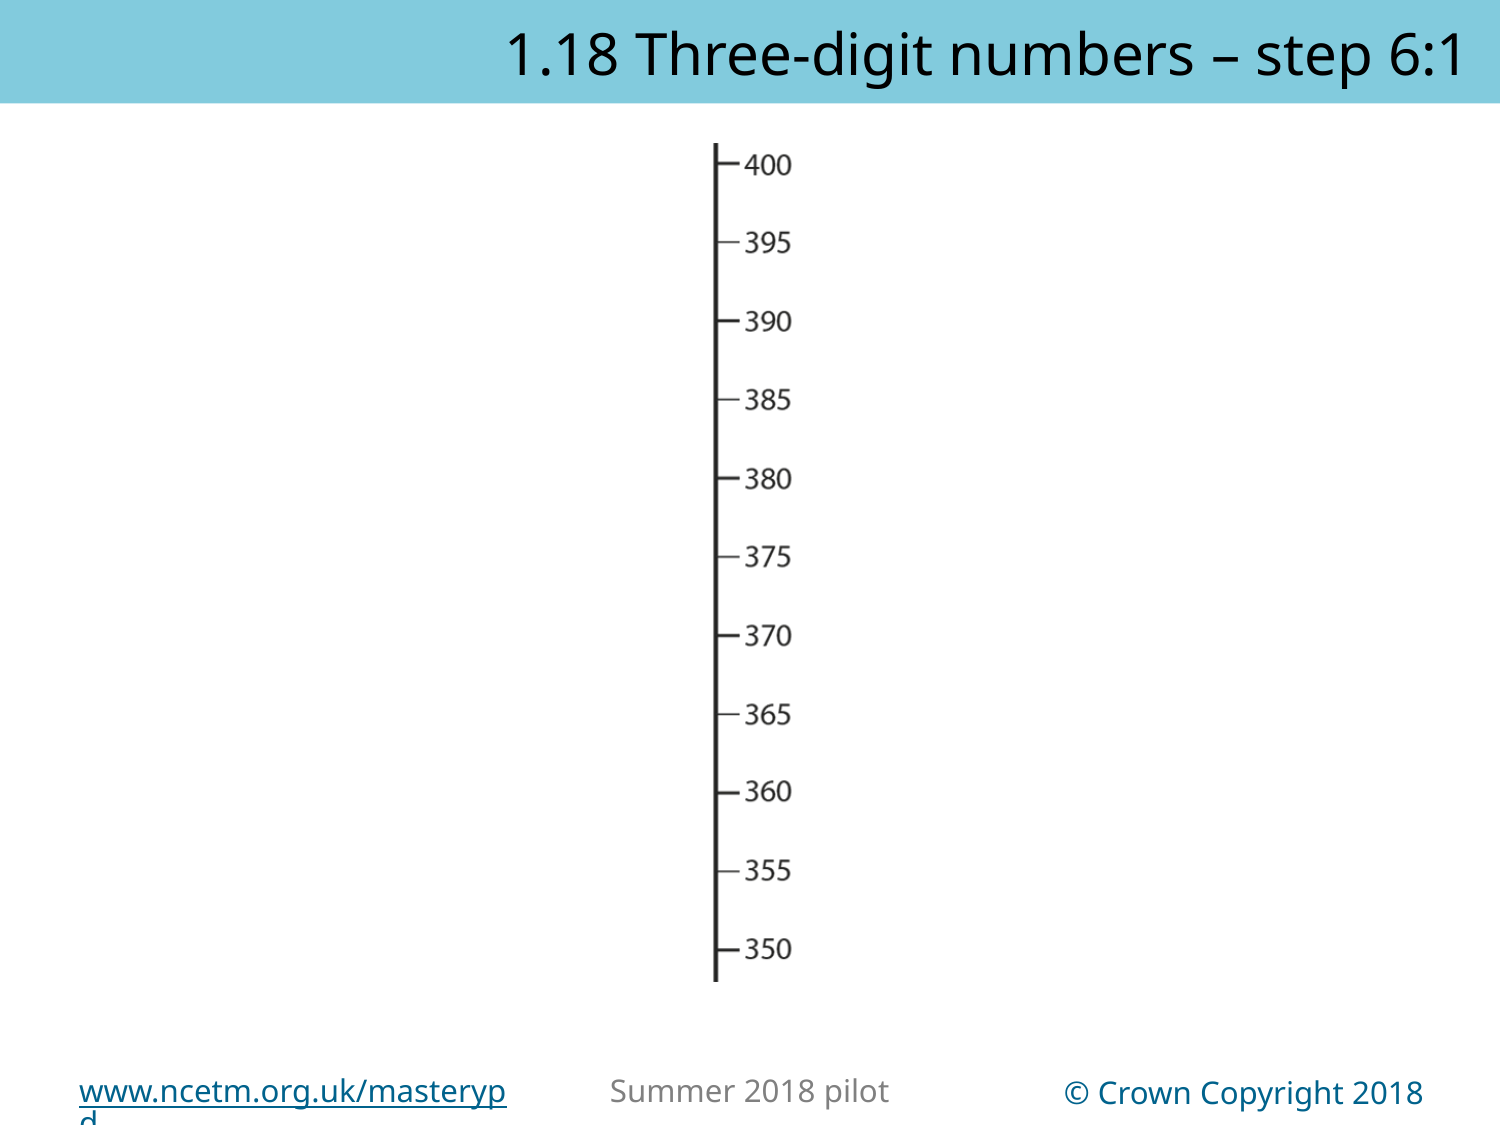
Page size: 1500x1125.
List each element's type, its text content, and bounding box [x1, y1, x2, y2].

list 1.18 Three-digit numbers – step 6:1 [0, 0, 1500, 104]
picture [330, 142, 803, 982]
